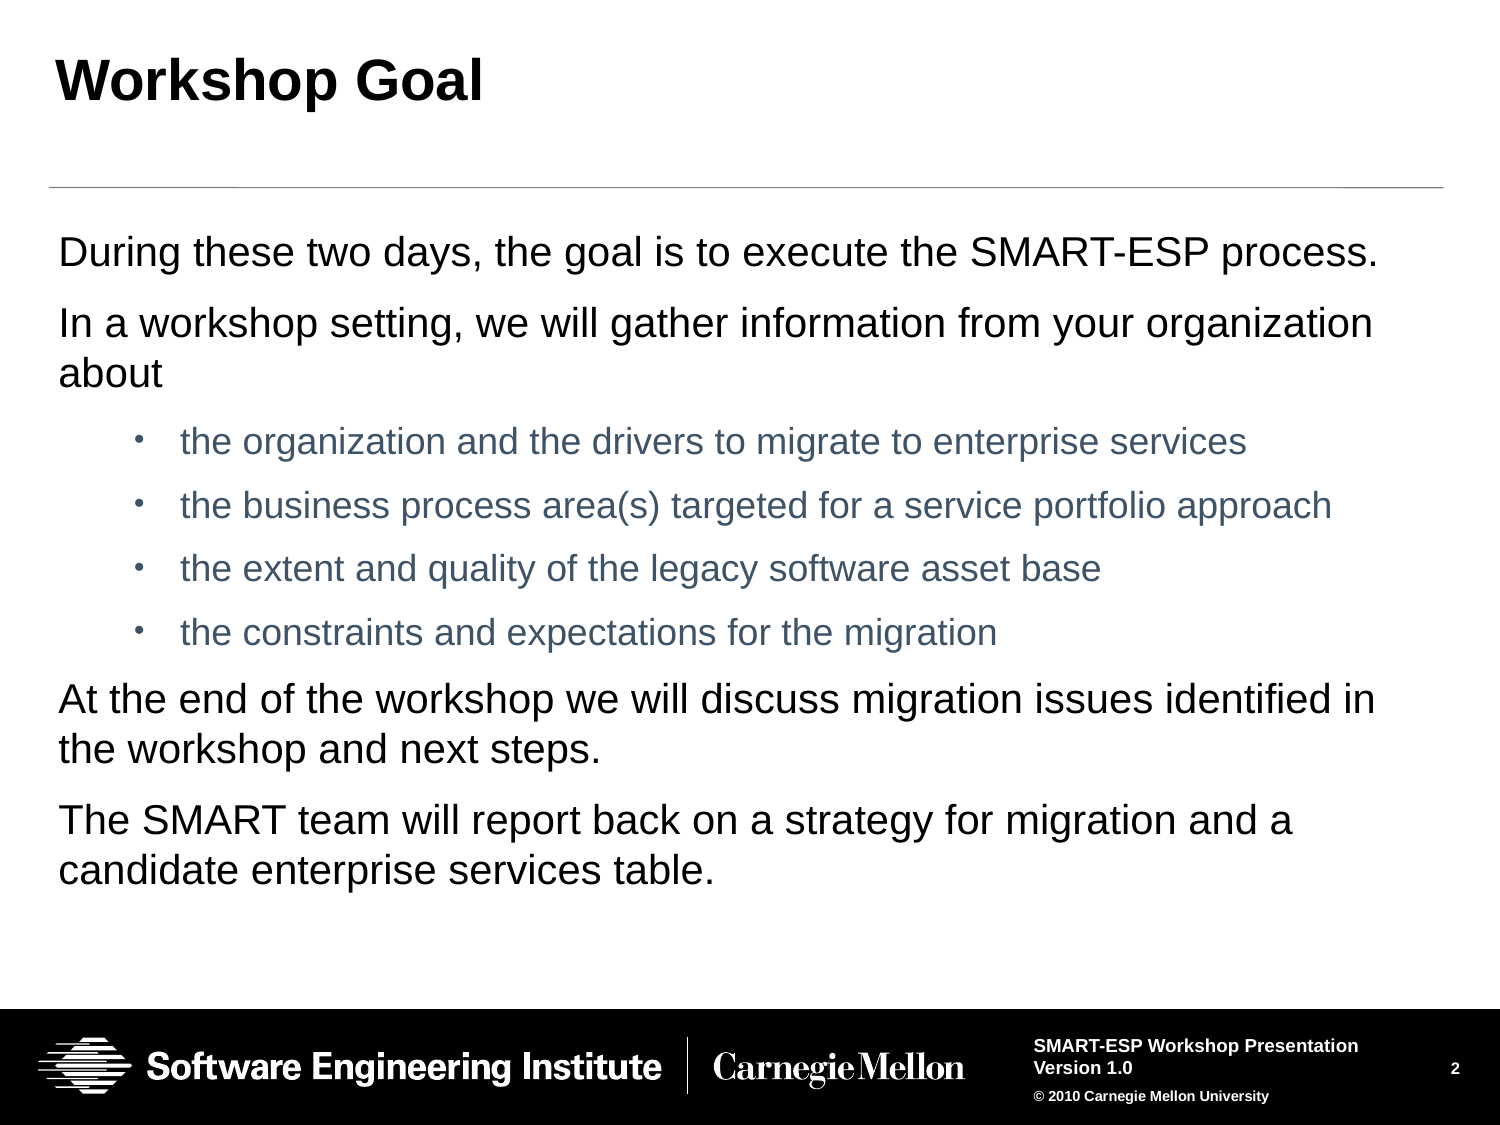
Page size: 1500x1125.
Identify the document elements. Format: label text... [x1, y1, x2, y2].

title Workshop Goal [55, 49, 1451, 114]
list During these two days, the goal is to execute the SMART-ESP process. In a workshop setting, we will gather information from your organization about the organization and the drivers to migrate to enterprise services the business process area(s) targeted for a service portfolio approach the extent and quality of the legacy software asset base the constraints and expectations for the migration At the end of the workshop we will discuss migration issues identified in the workshop and next steps. The SMART team will report back on a strategy for migration and a candidate enterprise services table. [58, 224, 1438, 977]
